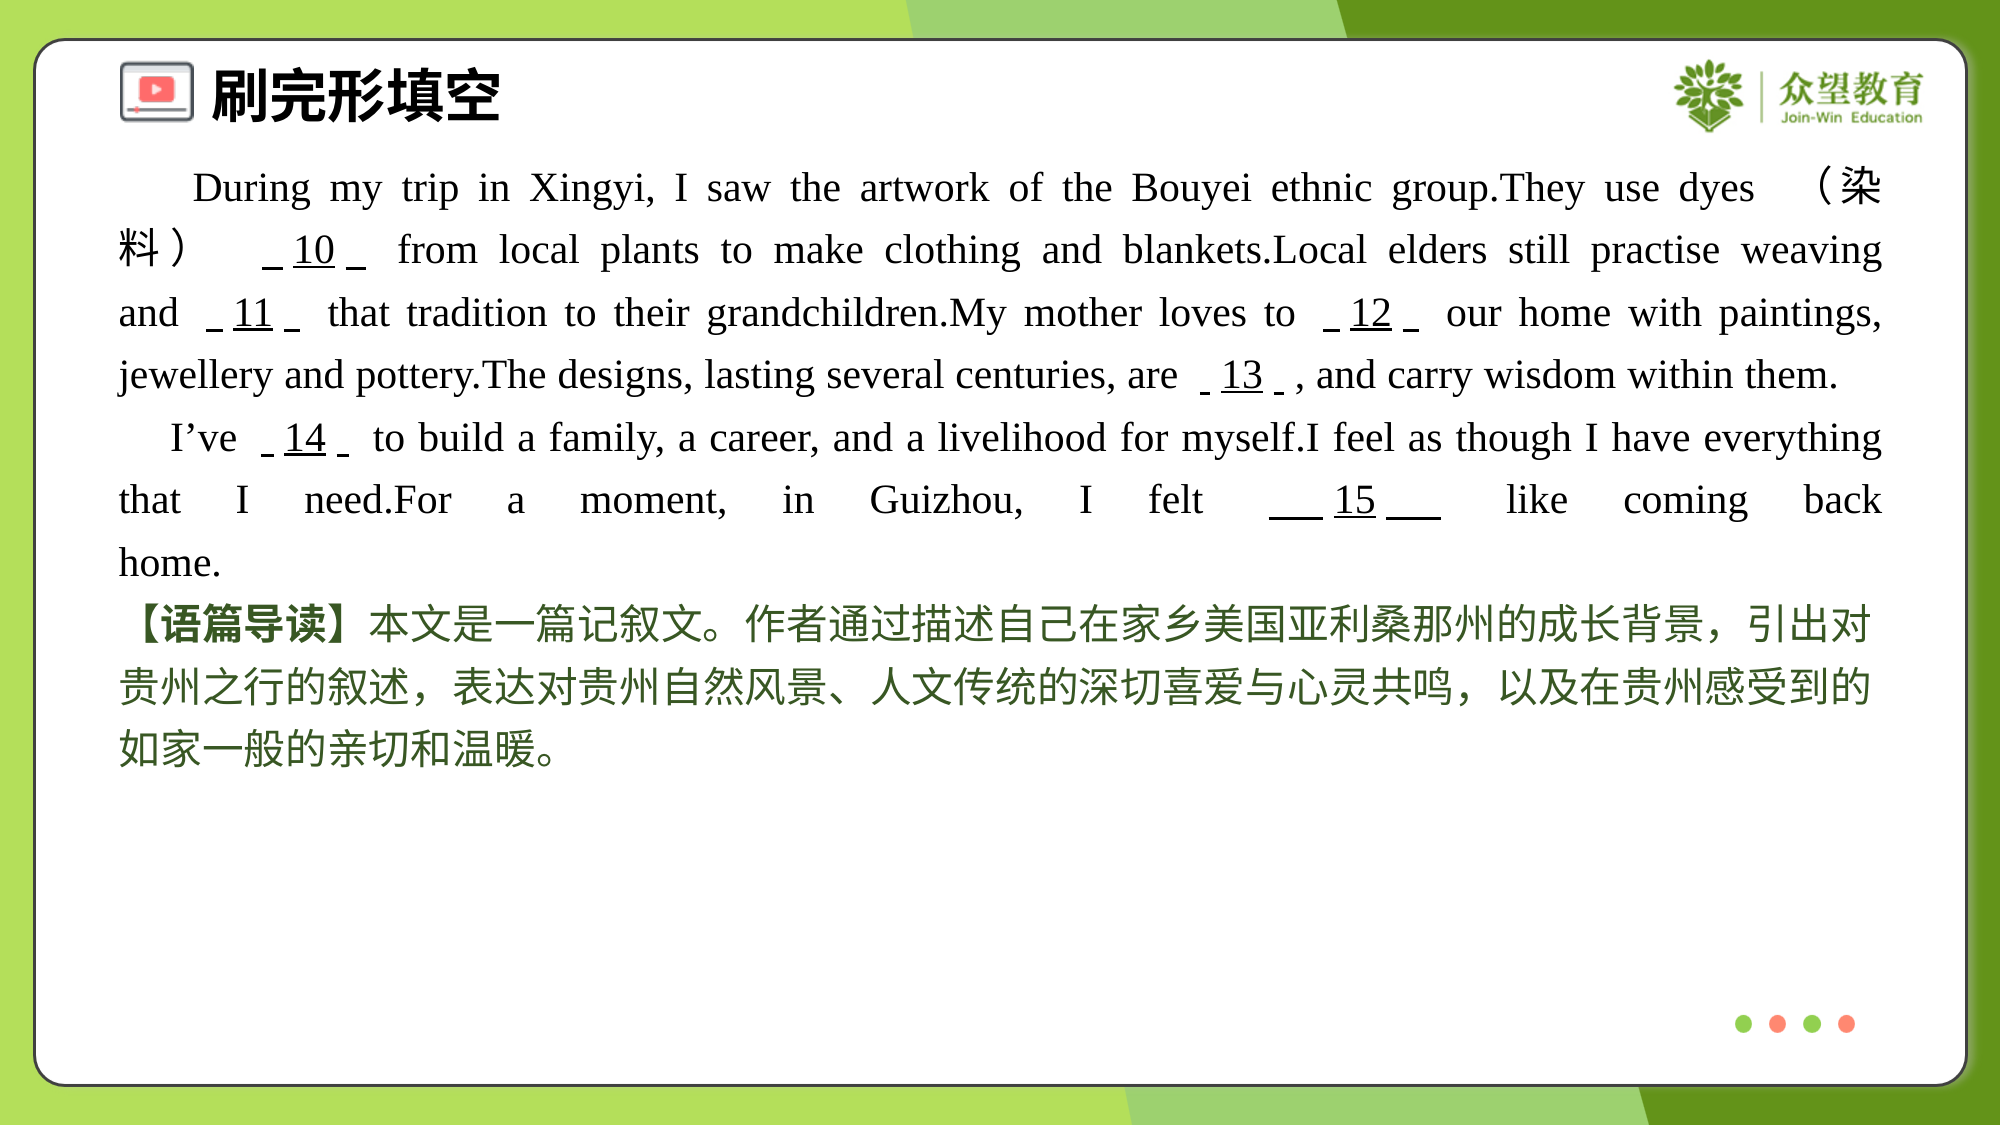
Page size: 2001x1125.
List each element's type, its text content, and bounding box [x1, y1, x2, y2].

text_box During my trip in Xingyi, I saw the artwork of the Bouyei ethnic group.They use dyes （染料） . .10. . from local plants to make clothing and blankets.Local elders still practise weaving and . .11. . that tradition to their grandchildren.My mother loves to . .12. . our home with paintings, jewellery and pottery.The designs, lasting several centuries, are . .13. ., and carry wisdom within them. I’ve . .14. . to build a family, a career, and a livelihood for myself.I feel as though I have everything that I need.For a moment, in Guizhou, I felt . .15. . like coming back home.#5 [118, 146, 1883, 579]
picture [0, 0, 2000, 1125]
text_box 【语篇导读】本文是一篇记叙文。作者通过描述自己在家乡美国亚利桑那州的成长背景，引出对贵州之行的叙述，表达对贵州自然风景、人文传统的深切喜爱与心灵共鸣，以及在贵州感受到的如家一般的亲切和温暖。 [118, 585, 1883, 769]
